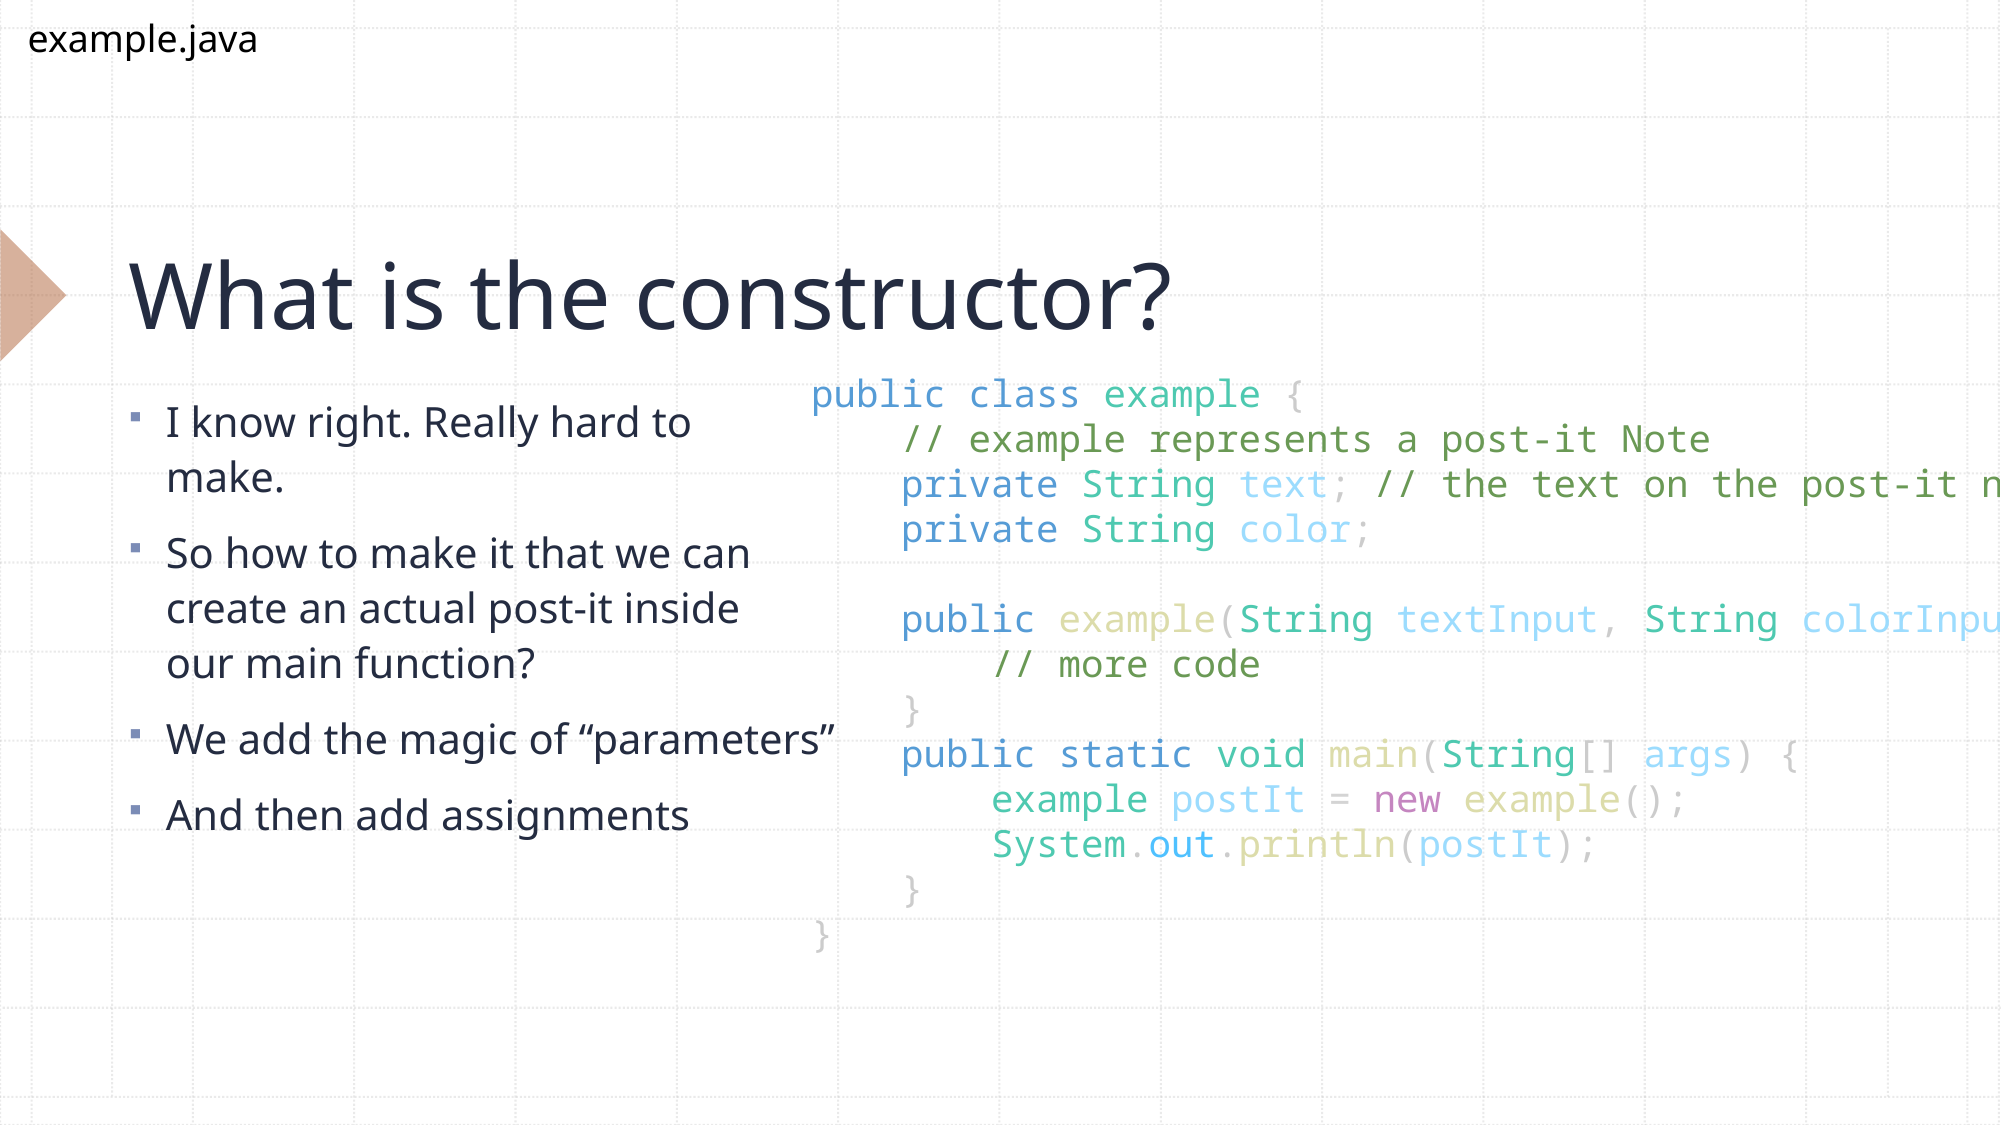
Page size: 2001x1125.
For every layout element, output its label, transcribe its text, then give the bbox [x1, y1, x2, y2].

list I know right. Really hard to make. So how to make it that we can create an actual post-it inside our main function? We add the magic of “parameters” And then add assignments [113, 383, 1808, 969]
text_box public class example { // example represents a post-it Note private String text; // the text on the post-it note private String color; public example(String textInput, String colorInput){ // more code } public static void main(String[] args) { example postIt = new example(); System.out.println(postIt); } } [796, 362, 2000, 963]
text_box example.java [12, 7, 274, 68]
title What is the constructor? [113, 119, 1808, 356]
